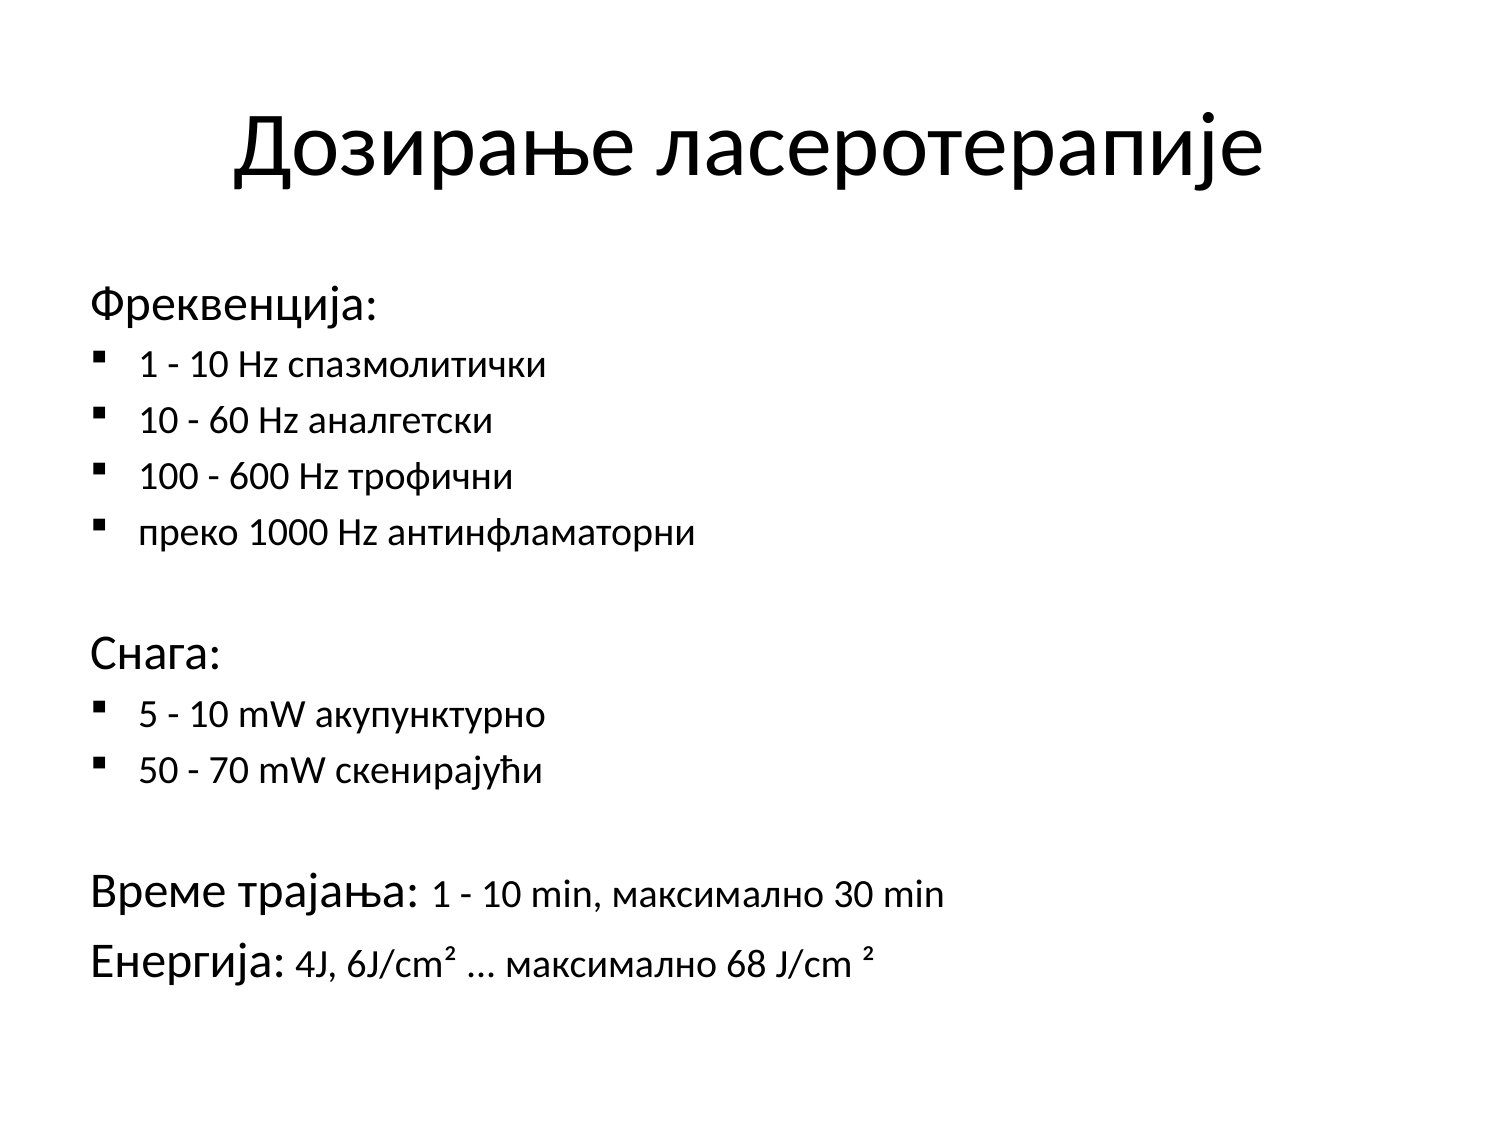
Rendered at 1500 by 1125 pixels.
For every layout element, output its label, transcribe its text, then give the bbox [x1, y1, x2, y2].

list Фреквенција: 1 - 10 Hz спазмолитички 10 - 60 Hz аналгетски 100 - 600 Hz трофични преко 1000 Hz антинфламаторни Снага: 5 - 10 mW акупунктурно 50 - 70 mW скенирајући Време трајања: 1 - 10 min, максимално 30 min Енергија: 4Ј, 6Ј/cm² ... максимално 68 Ј/cm ² [75, 262, 1425, 1005]
title Дозирање ласеротерапије [75, 45, 1425, 233]
